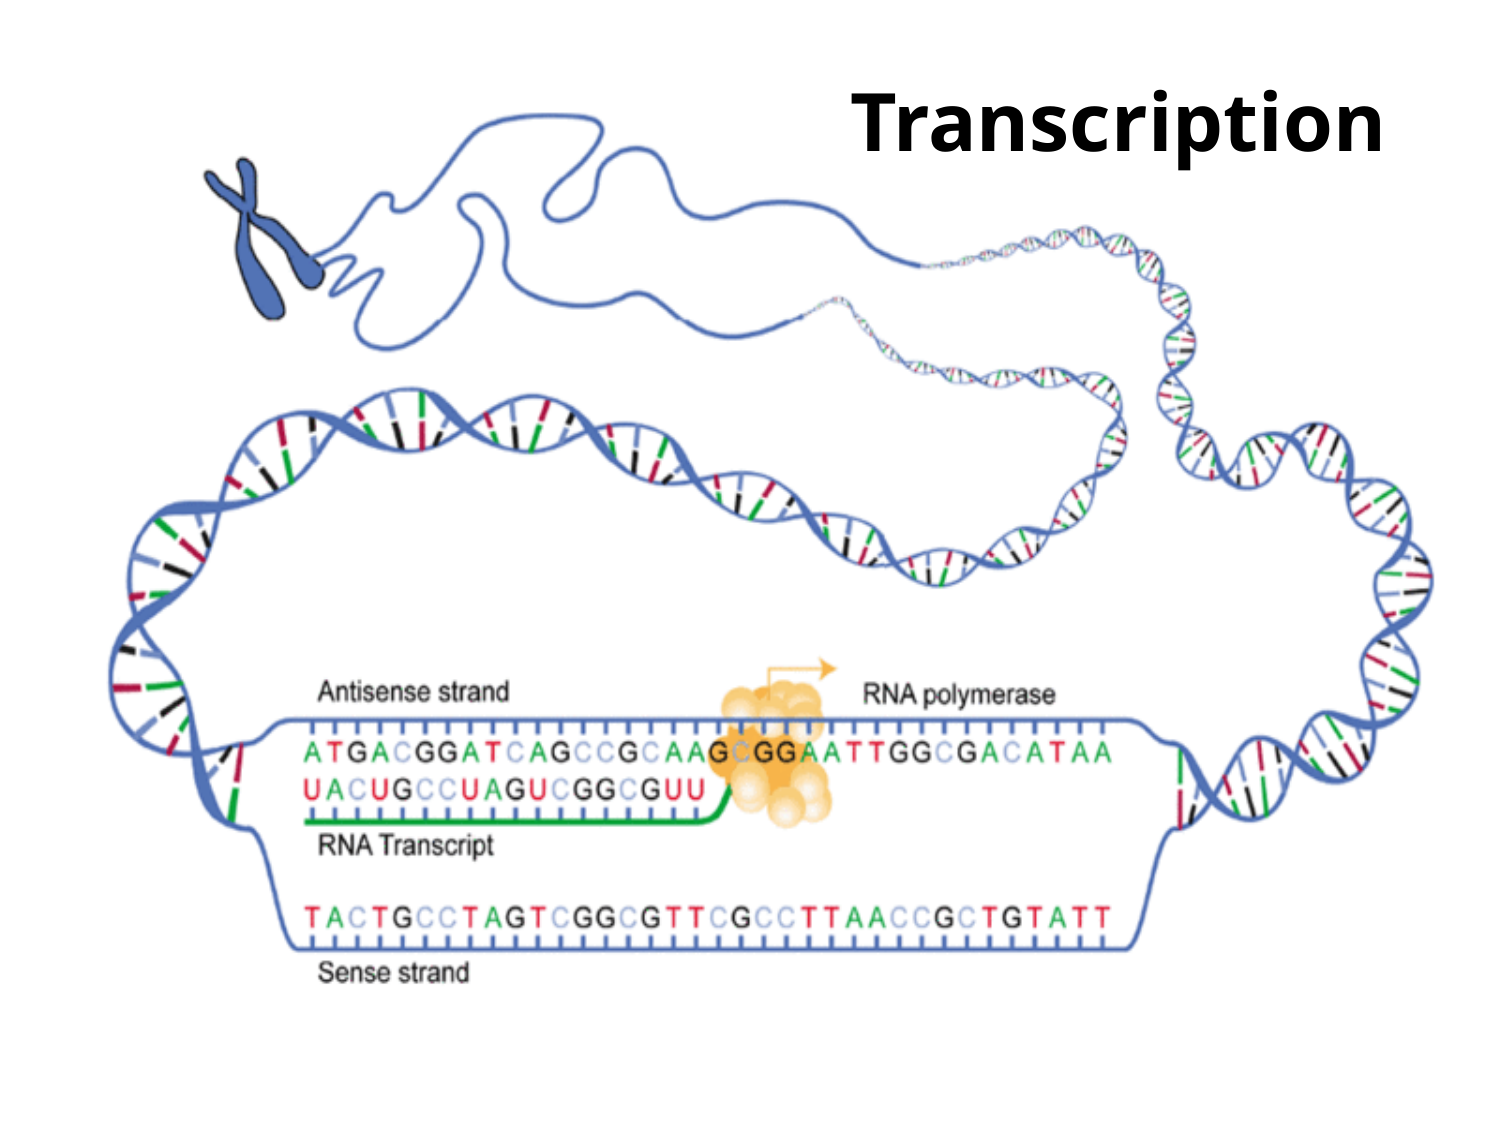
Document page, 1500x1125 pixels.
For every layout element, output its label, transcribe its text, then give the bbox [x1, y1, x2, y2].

picture [0, 99, 1500, 1013]
title Transcription [799, 24, 1438, 98]
